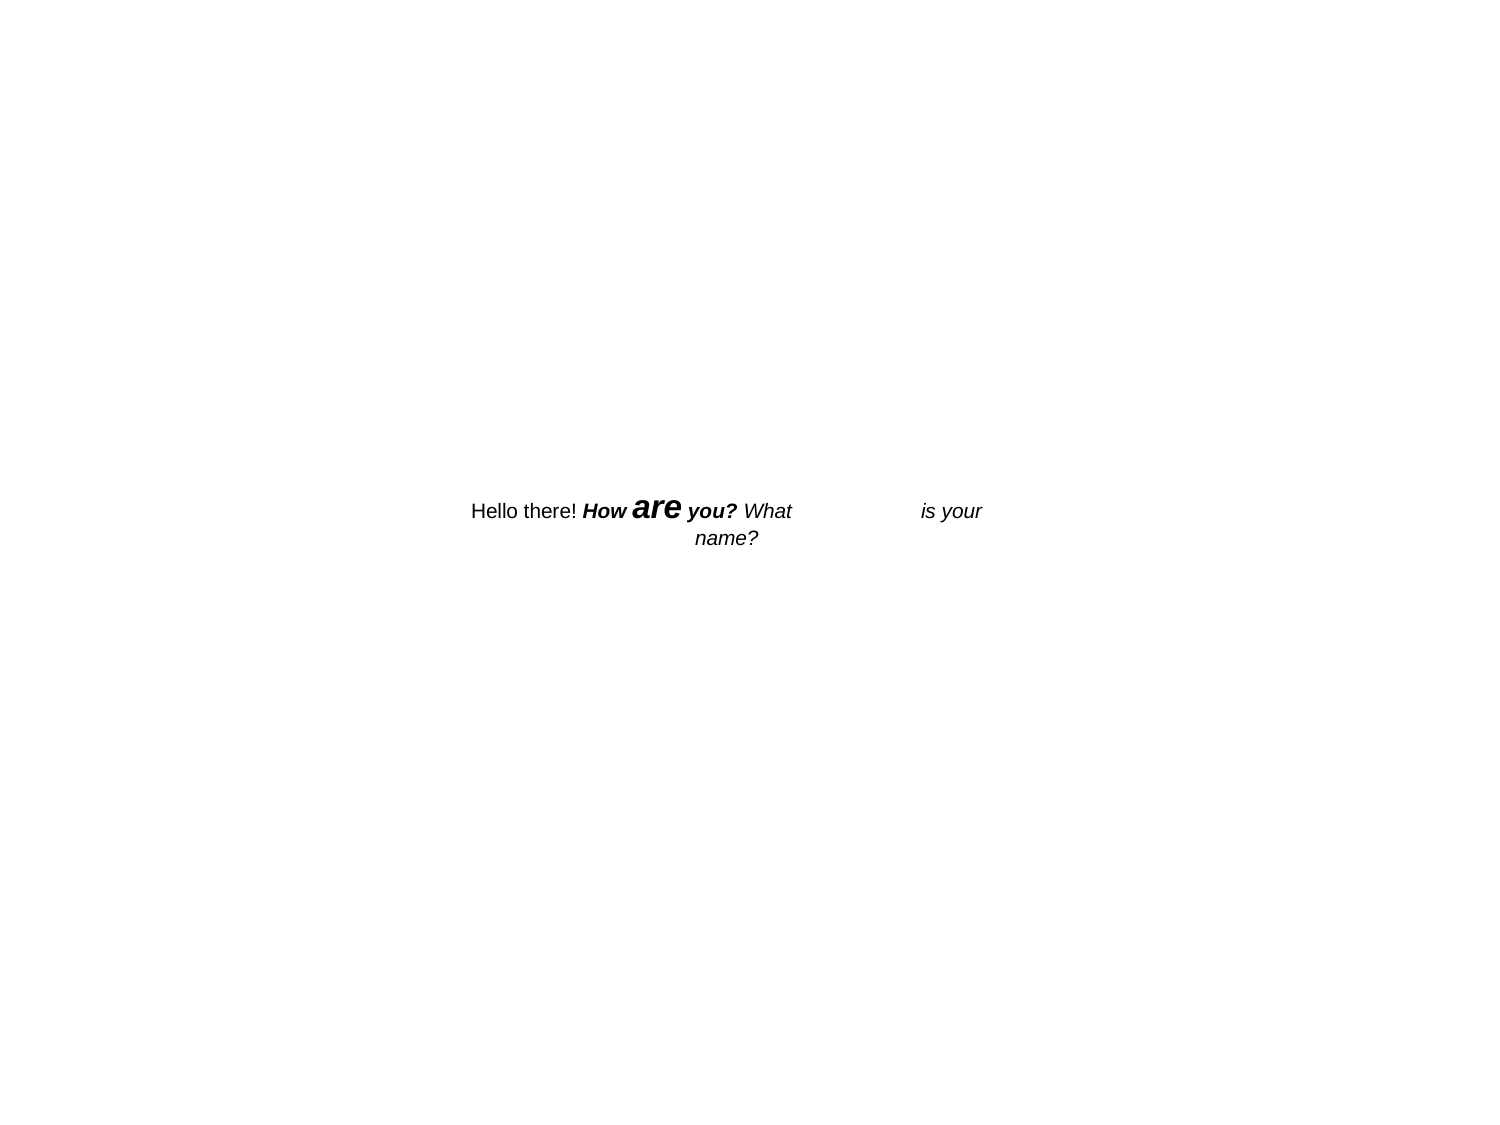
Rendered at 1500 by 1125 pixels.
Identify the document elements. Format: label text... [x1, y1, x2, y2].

text_box Hello there! How are you? What is your name? [416, 416, 1025, 618]
